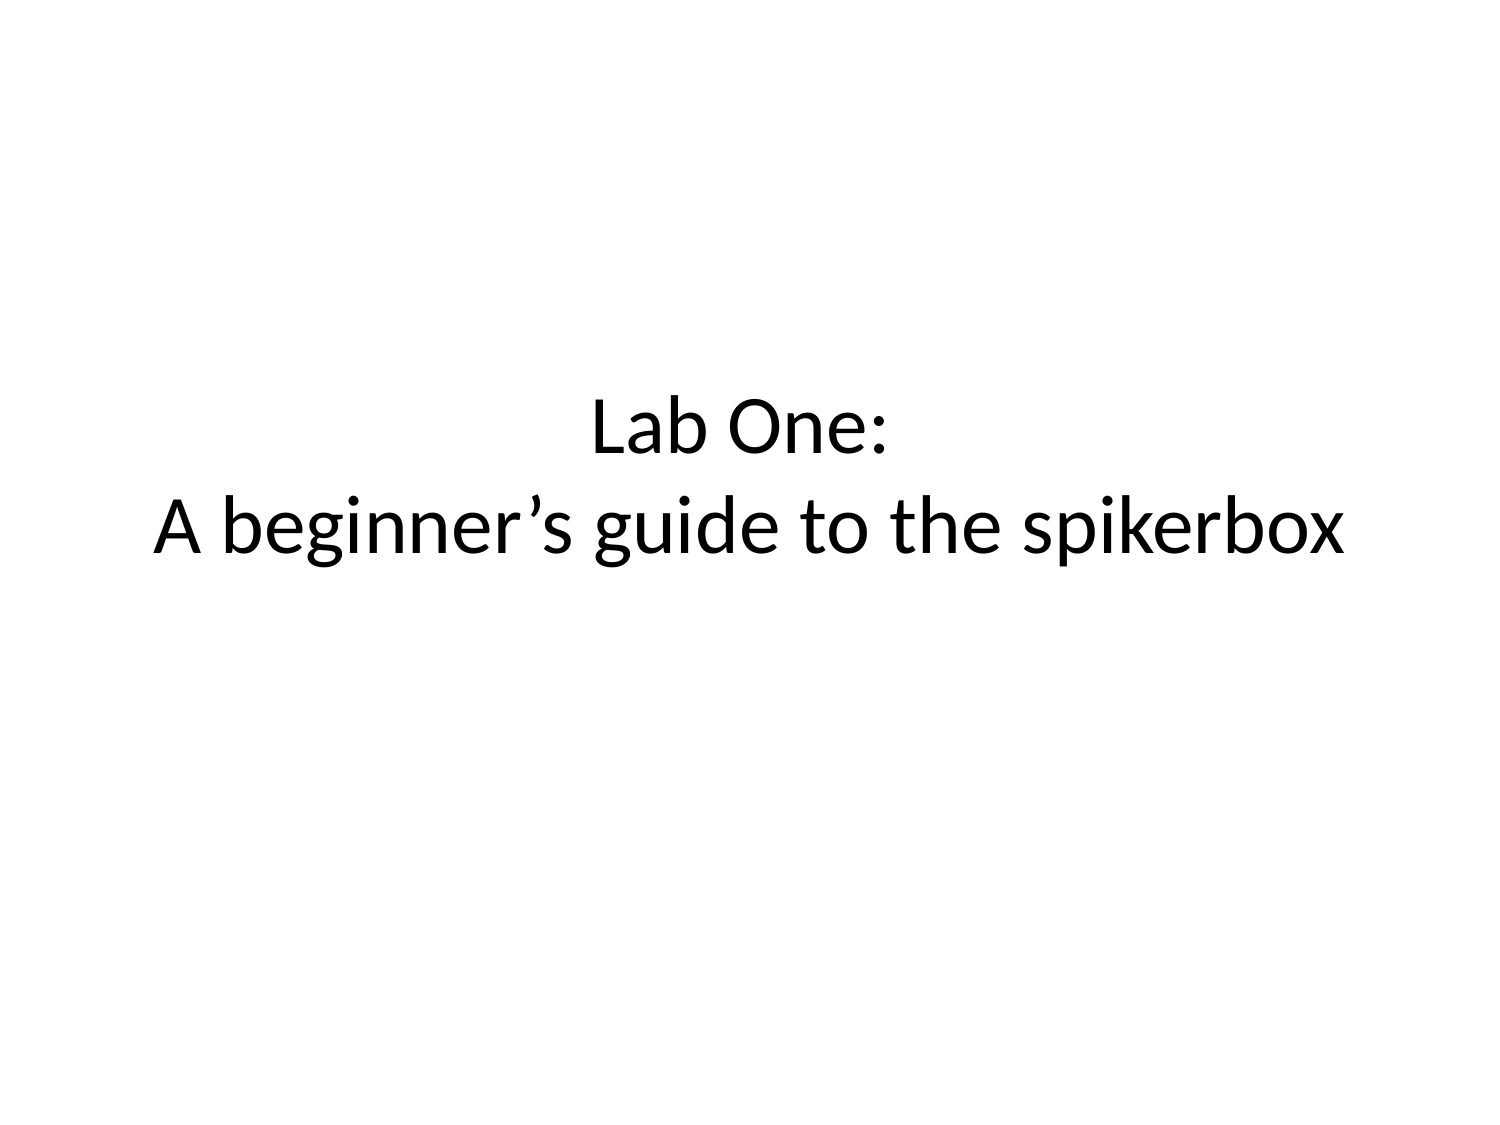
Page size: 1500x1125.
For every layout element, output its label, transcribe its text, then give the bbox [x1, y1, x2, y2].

title Lab One: A beginner’s guide to the spikerbox [112, 349, 1388, 591]
